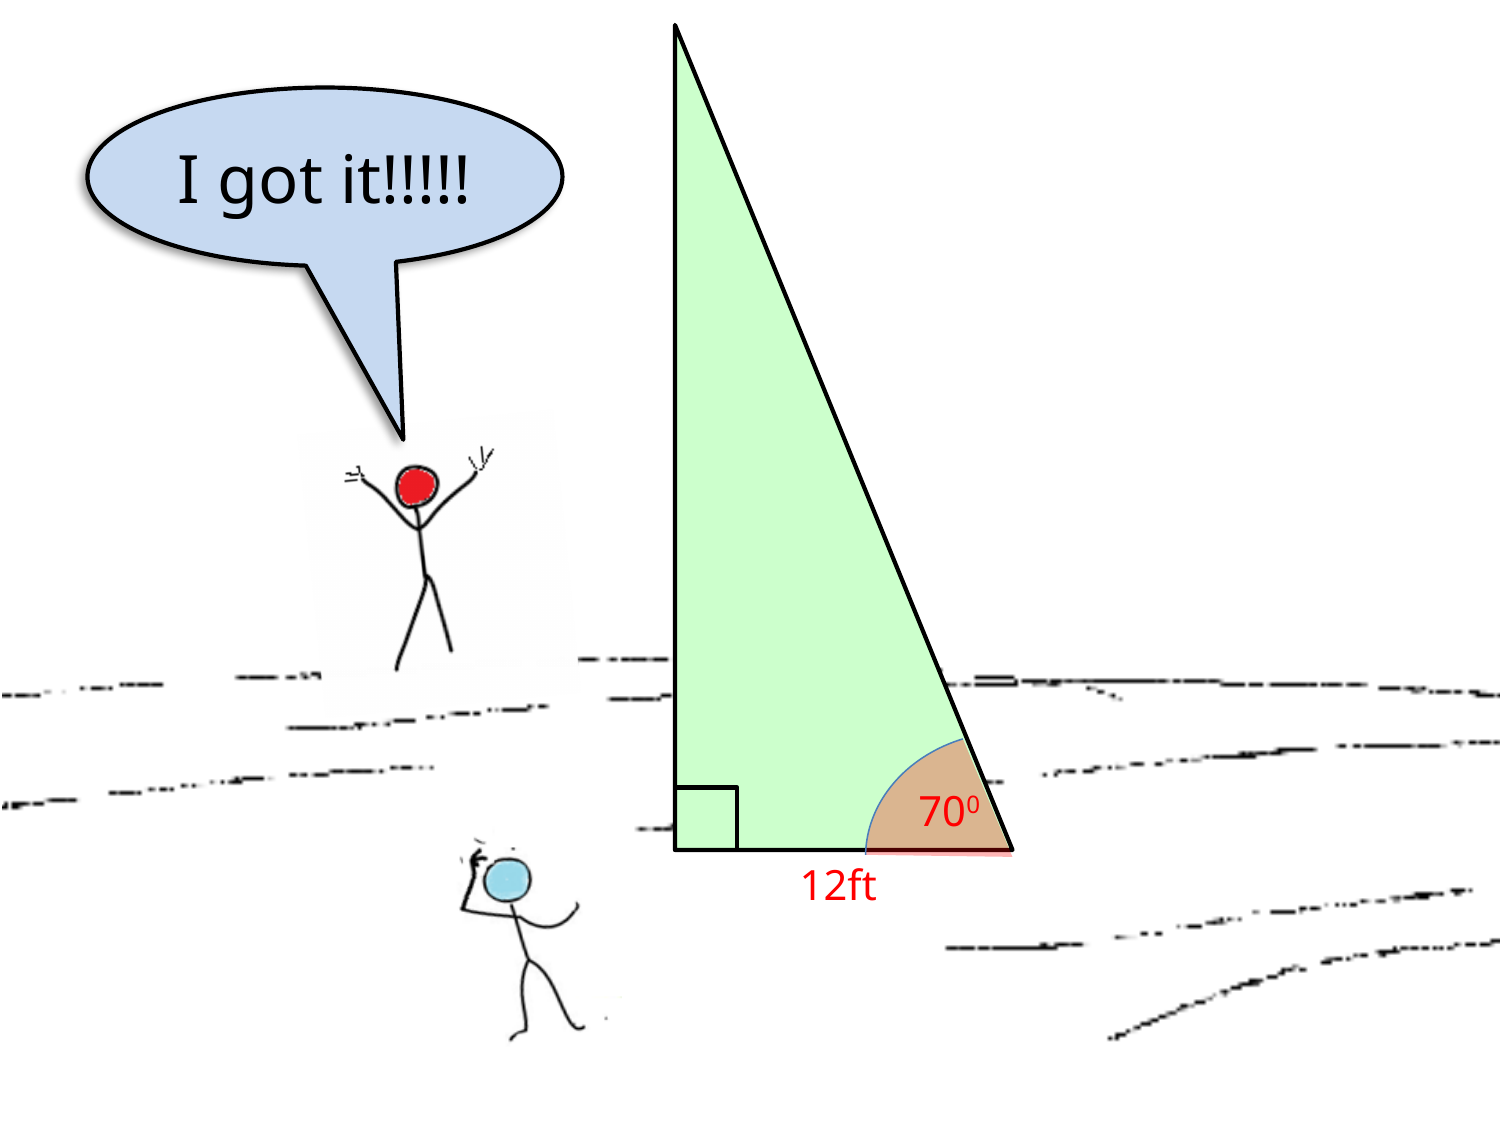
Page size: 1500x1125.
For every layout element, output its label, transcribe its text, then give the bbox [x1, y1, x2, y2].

text_box I got it!!!!! [85, 85, 565, 420]
picture [1, 410, 1500, 1125]
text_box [674, 24, 1013, 851]
